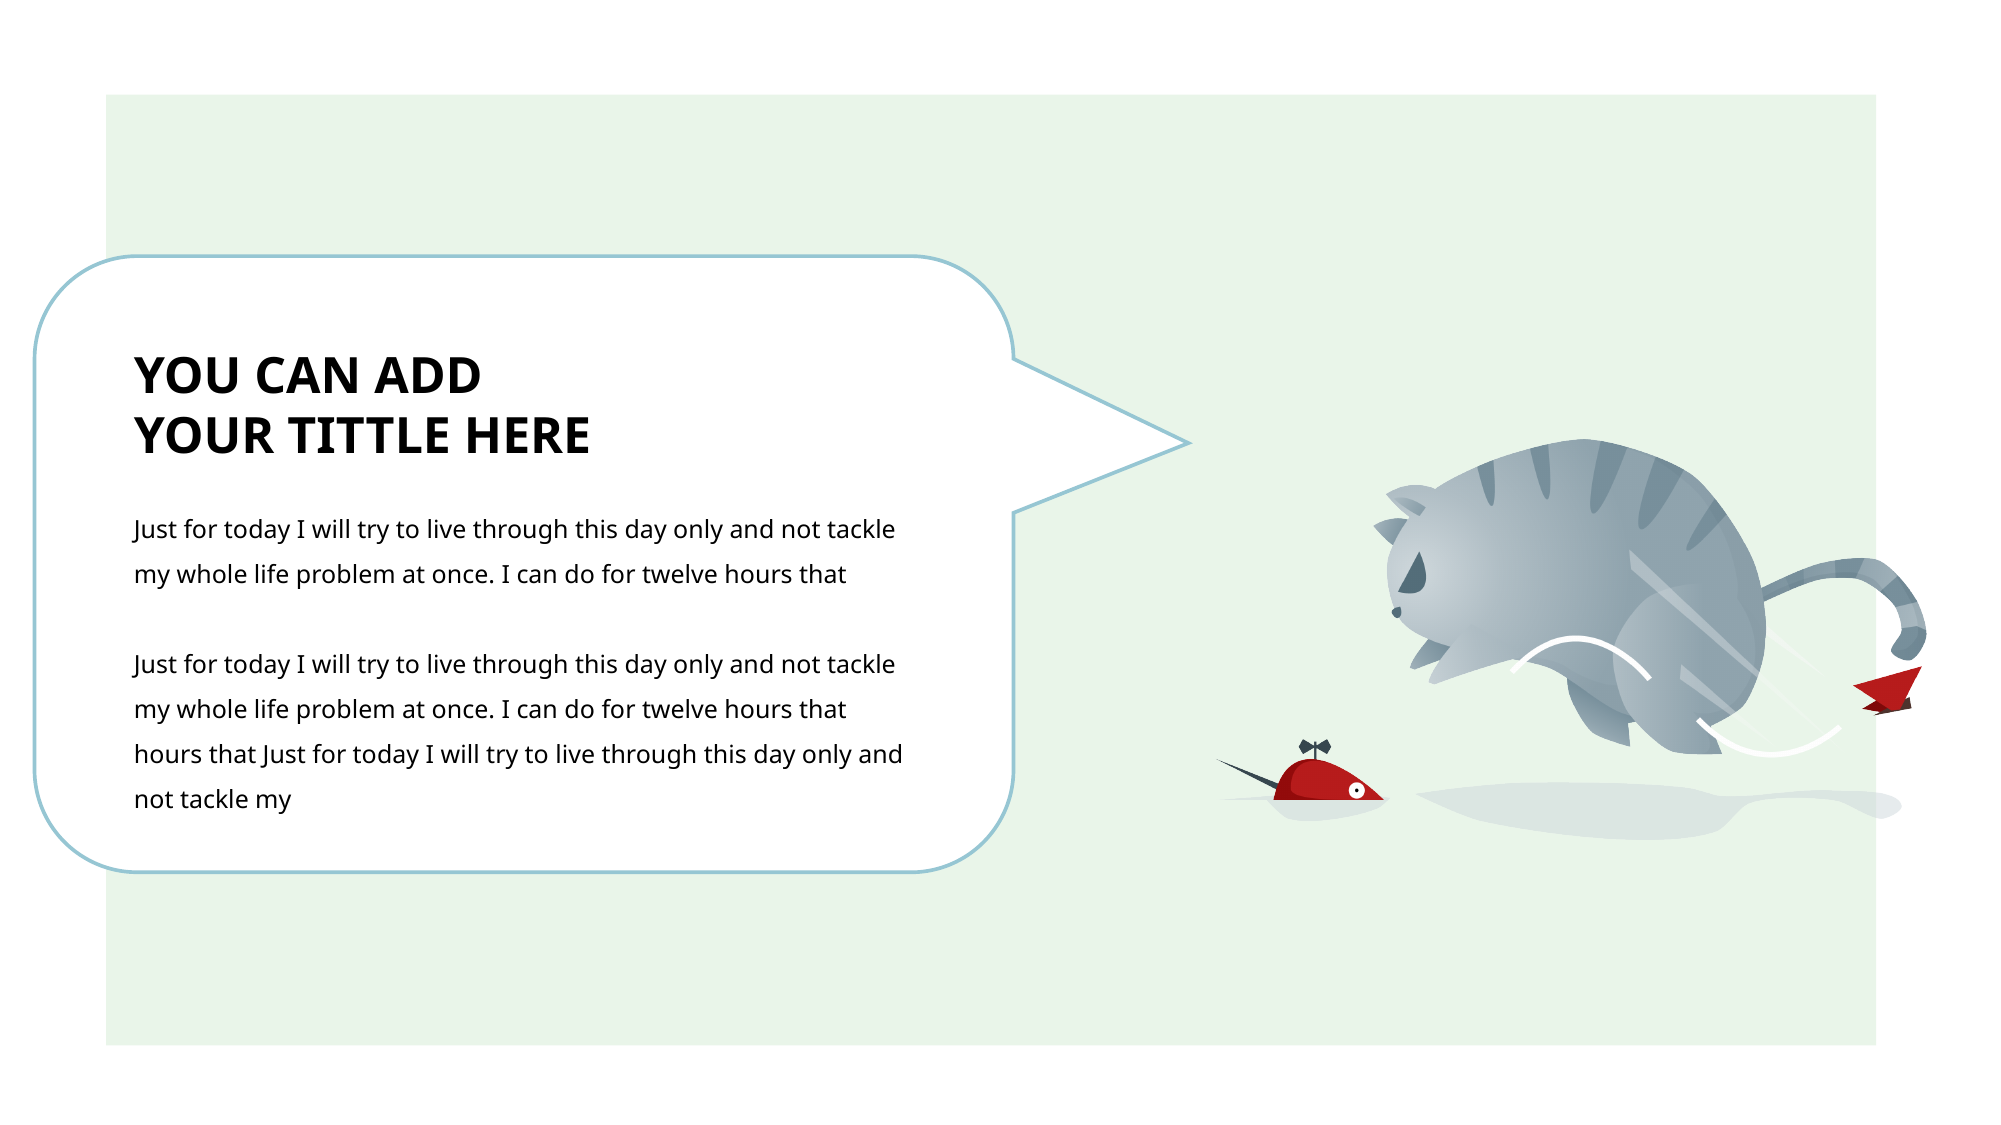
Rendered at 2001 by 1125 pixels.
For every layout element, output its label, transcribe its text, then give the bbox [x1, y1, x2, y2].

text_box [33, 255, 1060, 874]
text_box [105, 496, 1060, 1046]
text_box [105, 94, 1877, 379]
text_box Just for today I will try to live through this day only and not tackle my whole life problem at once. I can do for twelve hours that Just for today I will try to live through this day only and not tackle my whole life problem at once. I can do for twelve hours that hours that Just for today I will try to live through this day only and not tackle my [119, 461, 935, 821]
text_box YOU CAN ADD YOUR TITTLE HERE [119, 335, 745, 471]
picture [1060, 283, 1972, 1101]
